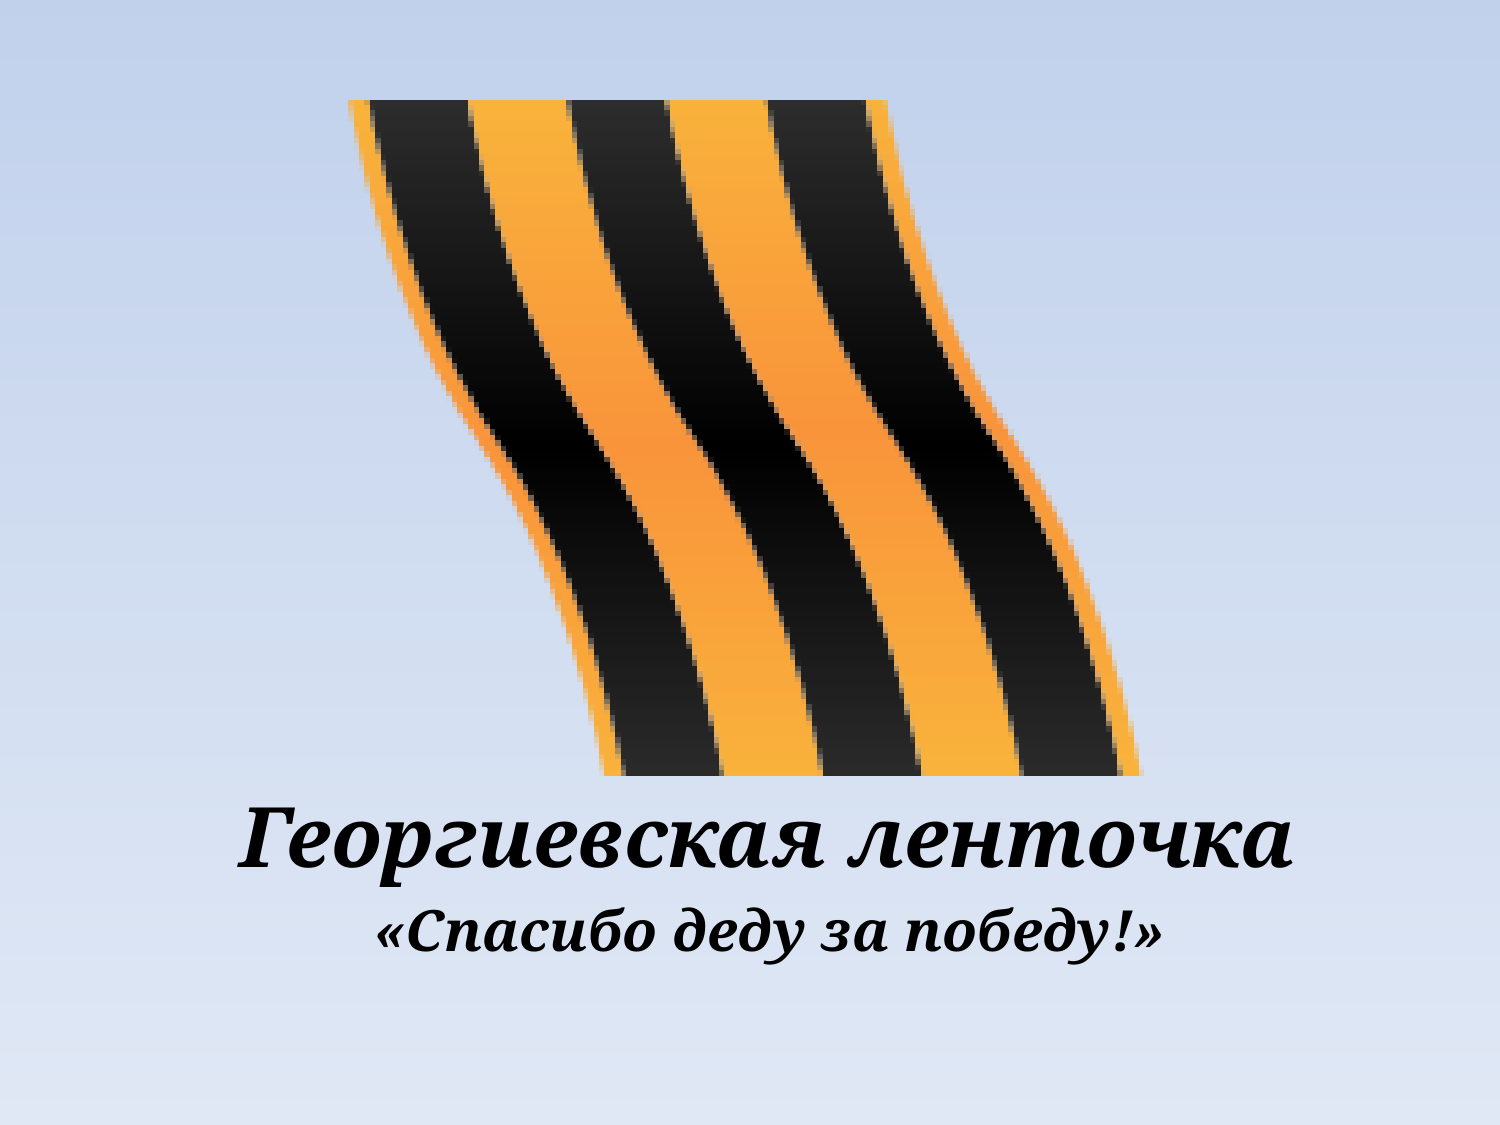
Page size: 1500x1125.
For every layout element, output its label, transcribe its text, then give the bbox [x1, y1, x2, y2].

picture [293, 100, 1195, 776]
list «Спасибо деду за победу!» [320, 887, 1221, 1020]
title Георгиевская ленточка [88, 798, 1447, 892]
